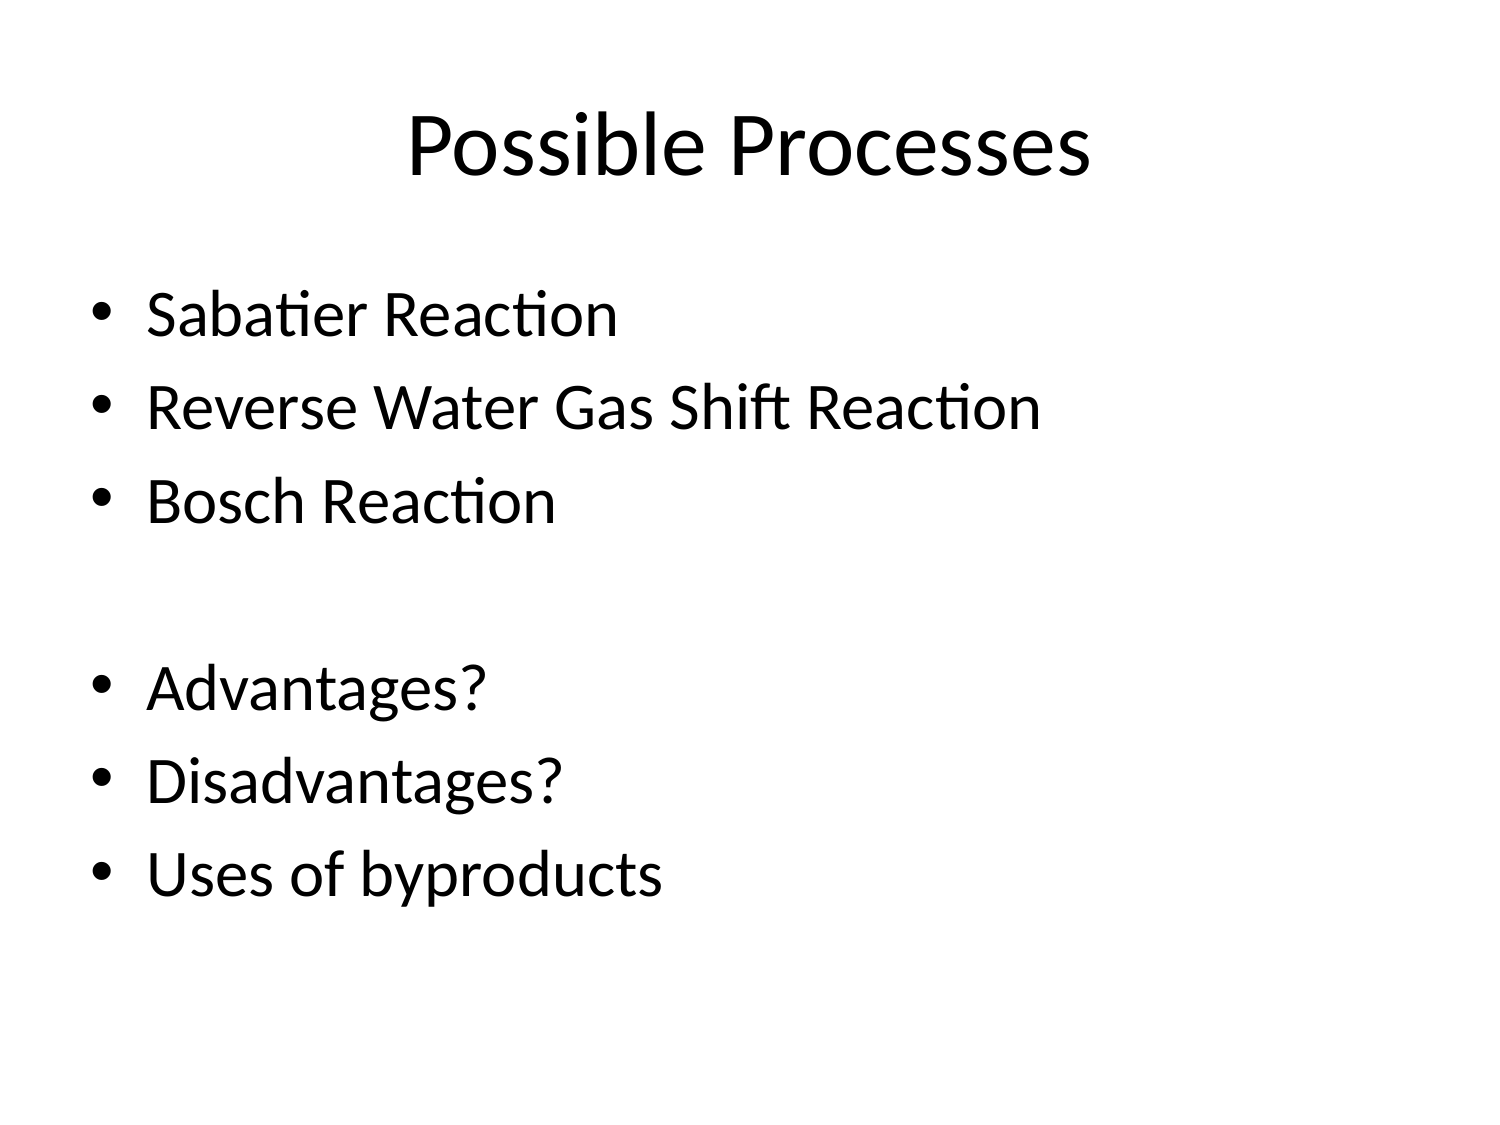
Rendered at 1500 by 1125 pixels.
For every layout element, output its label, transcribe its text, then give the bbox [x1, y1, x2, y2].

list Sabatier Reaction Reverse Water Gas Shift Reaction Bosch Reaction Advantages? Disadvantages? Uses of byproducts [75, 262, 1425, 1005]
title Possible Processes [75, 45, 1425, 233]
